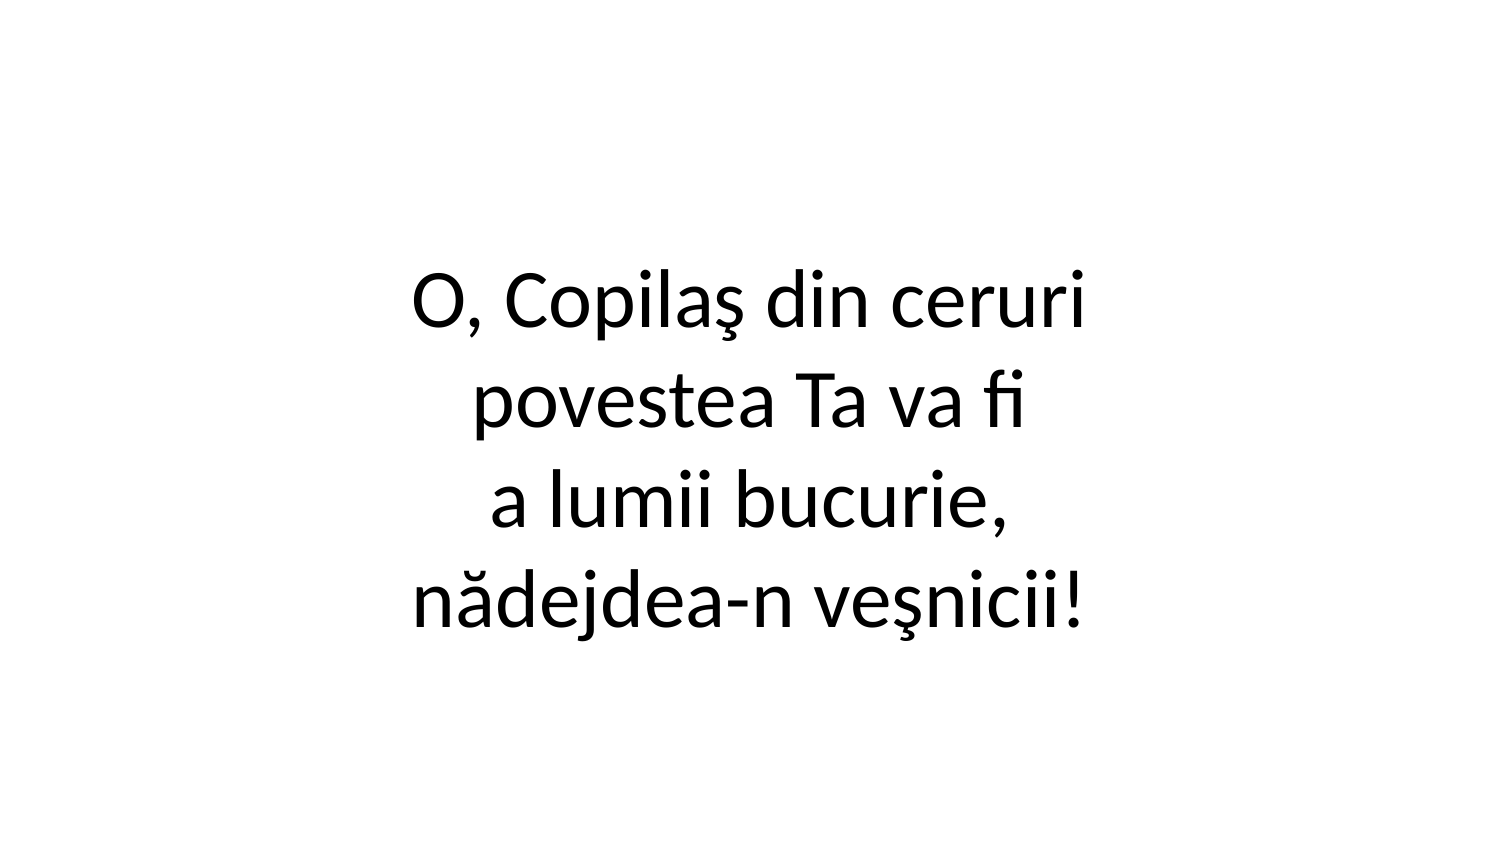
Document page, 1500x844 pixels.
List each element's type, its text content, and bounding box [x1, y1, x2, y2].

text_box O, Copilaş din ceruri povestea Ta va fi a lumii bucurie, nădejdea-n veşnicii! [396, 192, 1104, 652]
